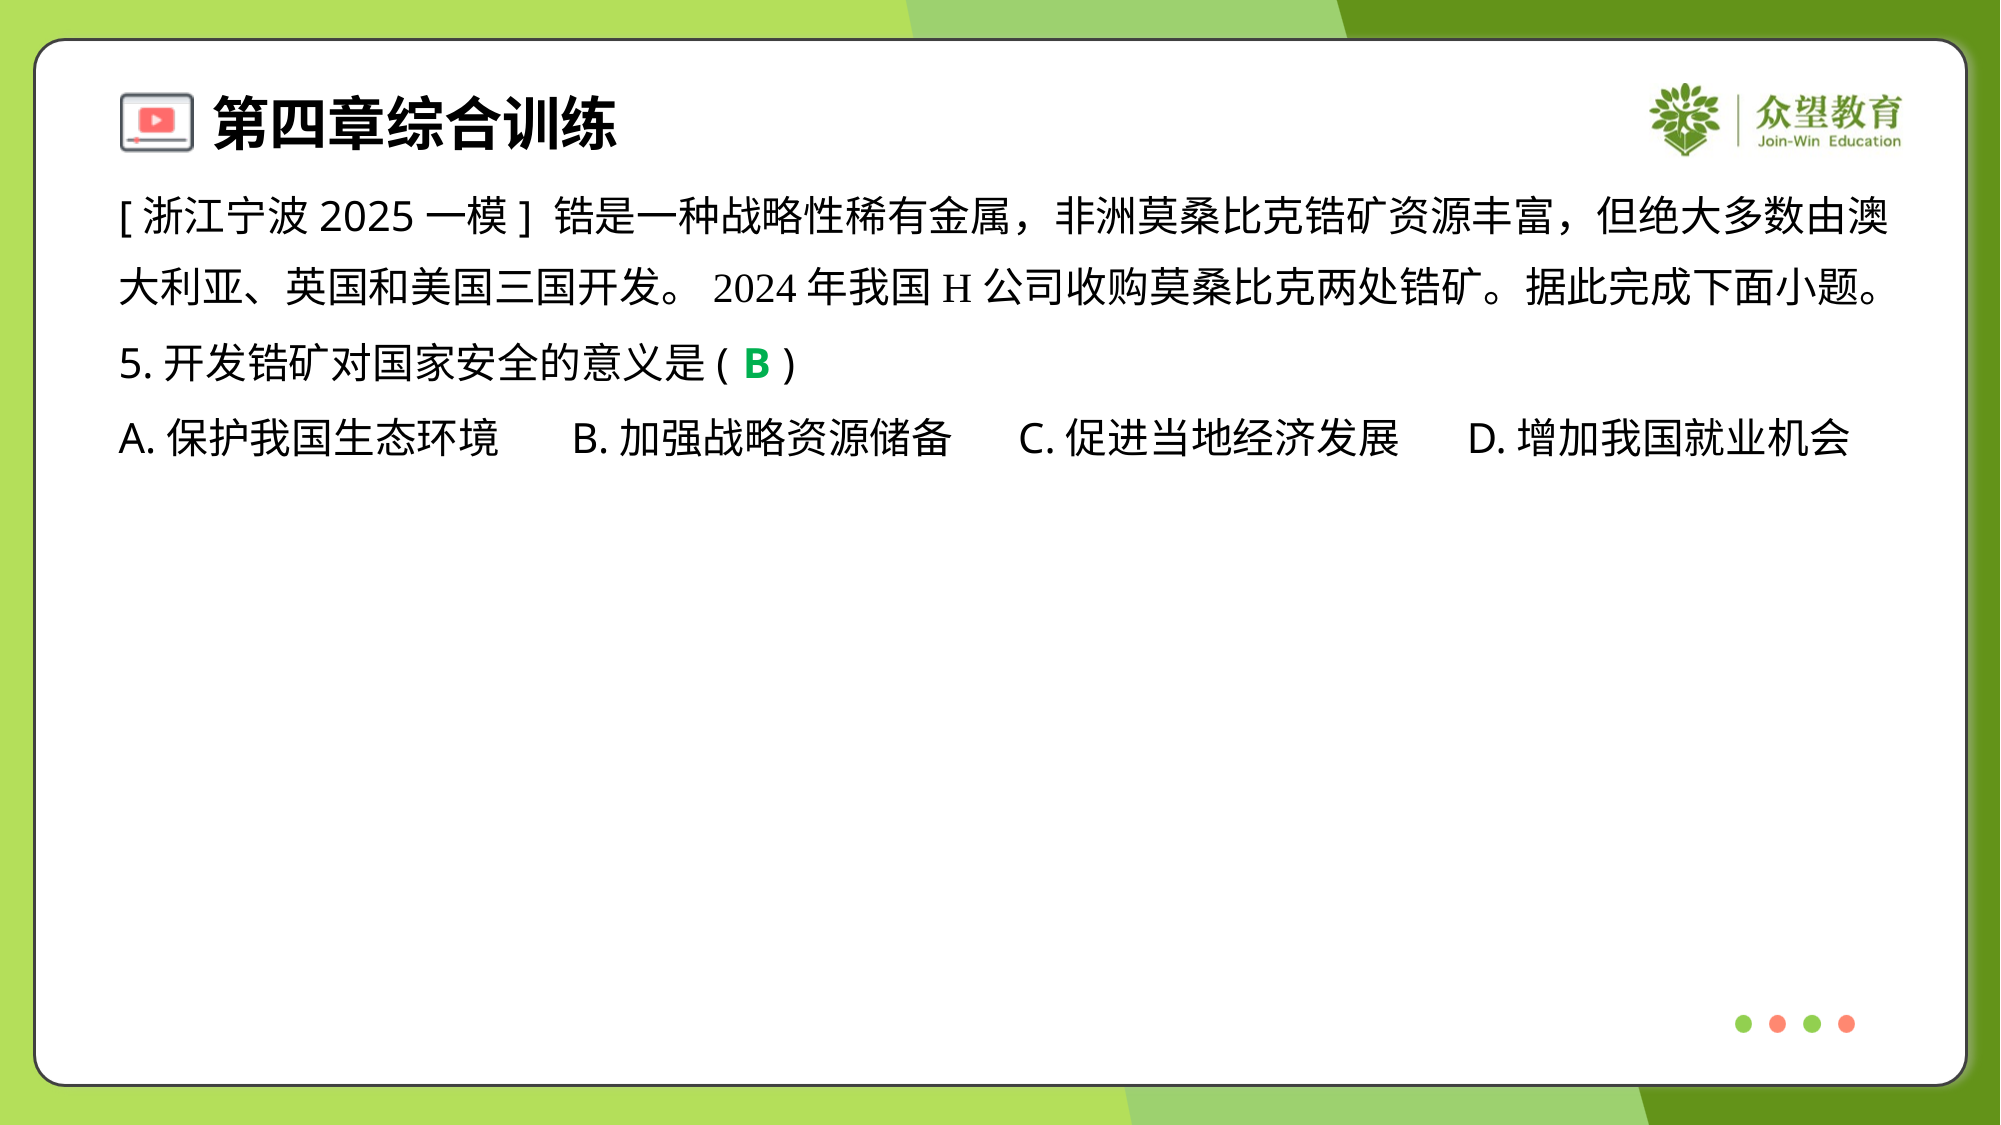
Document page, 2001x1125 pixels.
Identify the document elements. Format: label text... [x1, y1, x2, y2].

text_box [浙江宁波2025一模] 锆是一种战略性稀有金属，非洲莫桑比克锆矿资源丰富，但绝大多数由澳 大利亚、英国和美国三国开发。2024年我国H公司收购莫桑比克两处锆矿。据此完成下面小题。 [118, 164, 1883, 304]
text_box A.保护我国生态环境 B.加强战略资源储备 C.促进当地经济发展 D.增加我国就业机会 [118, 387, 1883, 454]
text_box B [727, 312, 787, 380]
text_box 5.开发锆矿对国家安全的意义是( ) [787, 312, 1883, 379]
picture [0, 0, 2000, 1125]
text_box 5.开发锆矿对国家安全的意义是( ) [118, 312, 727, 379]
